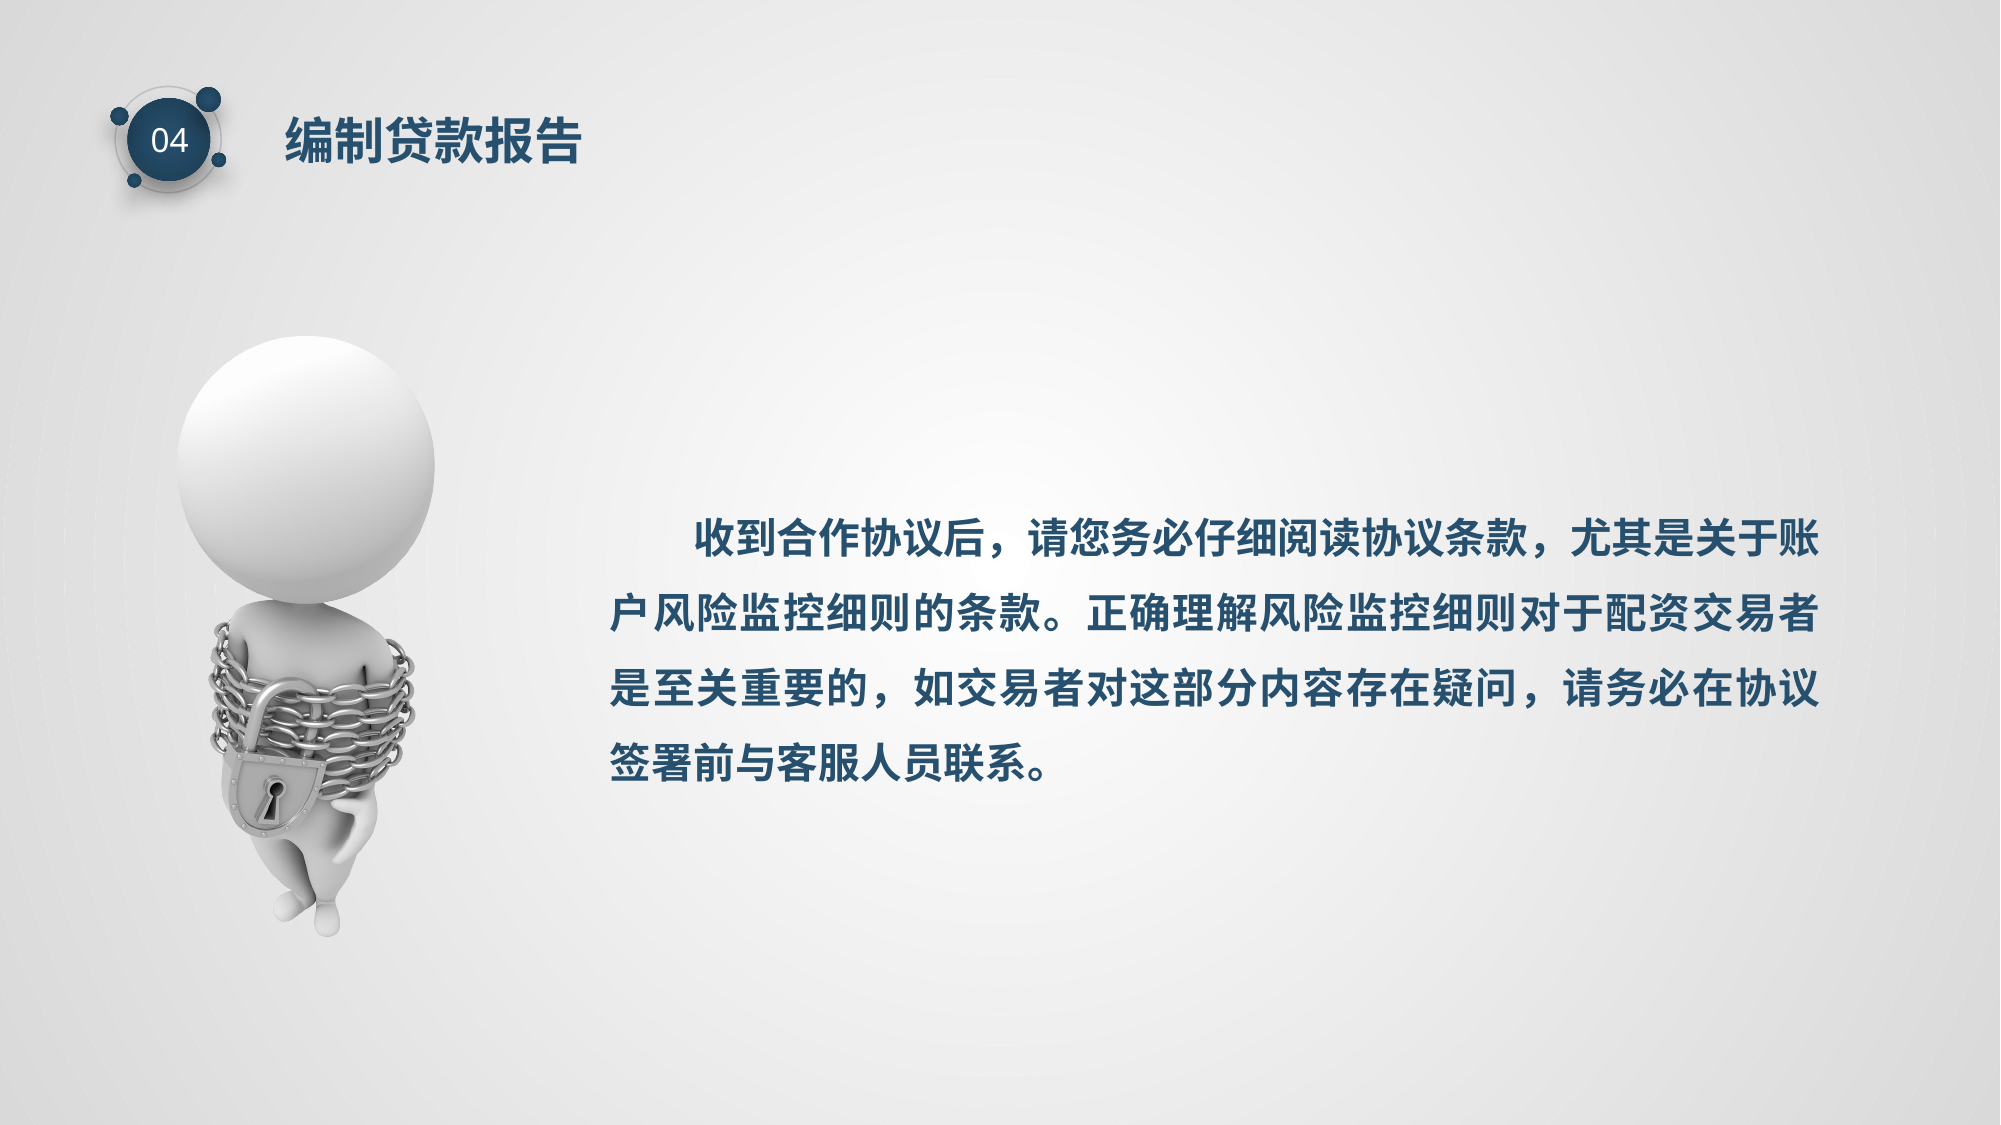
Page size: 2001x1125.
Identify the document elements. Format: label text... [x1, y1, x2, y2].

text_box 收到合作协议后，请您务必仔细阅读协议条款，尤其是关于账户风险监控细则的条款。正确理解风险监控细则对于配资交易者是至关重要的，如交易者对这部分内容存在疑问，请务必在协议签署前与客服人员联系。 [595, 479, 1836, 795]
picture [115, 313, 504, 962]
text_box 编制贷款报告 [269, 101, 600, 177]
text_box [110, 86, 226, 193]
